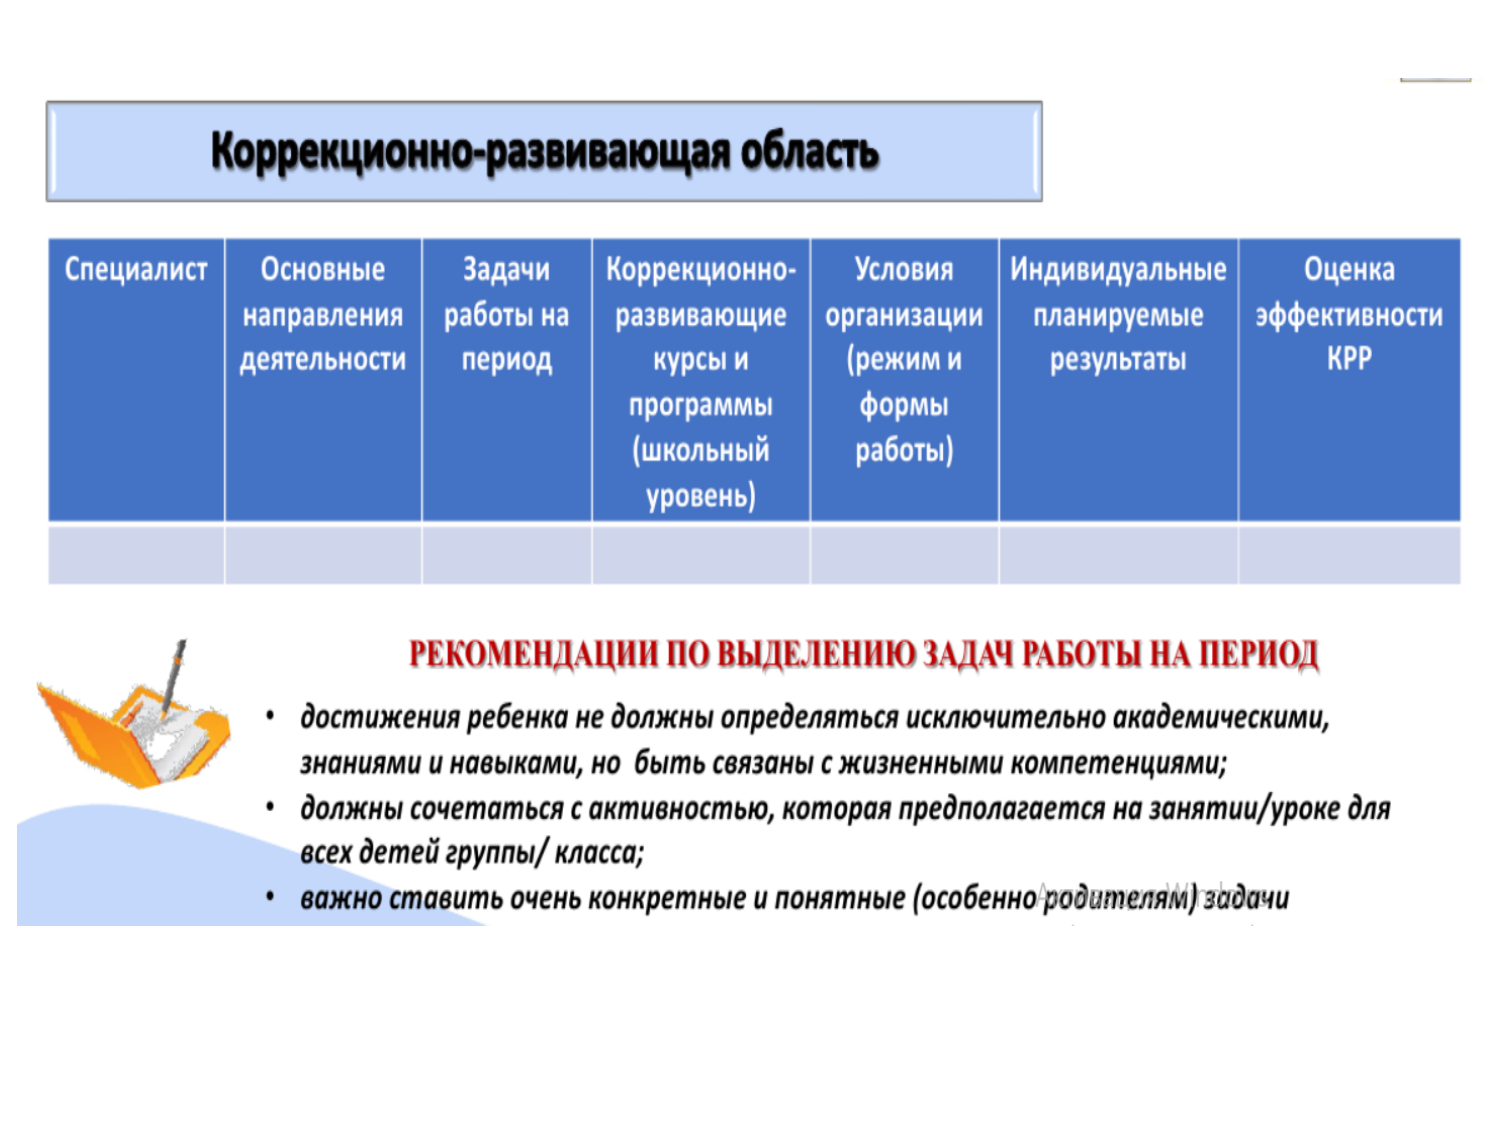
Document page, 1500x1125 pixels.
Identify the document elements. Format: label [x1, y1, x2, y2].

list [17, 77, 1483, 926]
